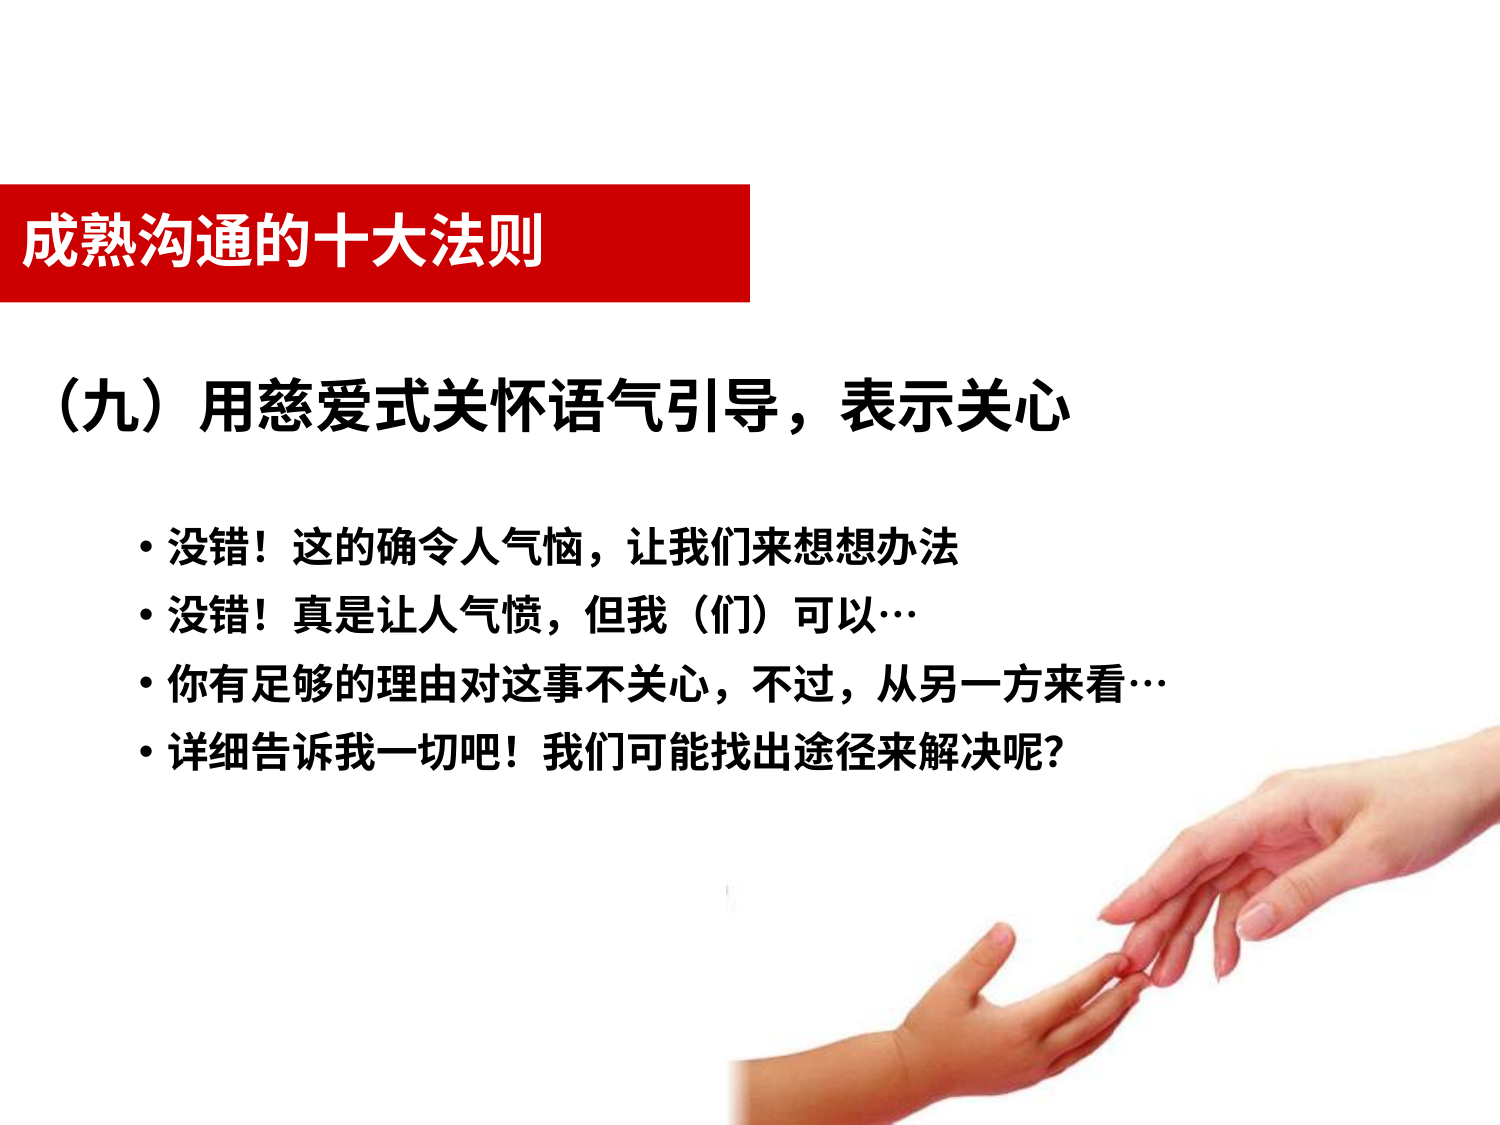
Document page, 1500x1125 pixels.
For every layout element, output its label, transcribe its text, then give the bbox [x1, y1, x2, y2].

text_box （九）用慈爱式关怀语气引导，表示关心 [9, 347, 1088, 447]
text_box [726, 585, 1500, 1125]
text_box 没错！这的确令人气恼，让我们来想想办法 没错！真是让人气愤，但我（们）可以… 你有足够的理由对这事不关心，不过，从另一方来看… 详细告诉我一切吧！我们可能找出途径来解决呢？ [123, 503, 1258, 784]
text_box 成熟沟通的十大法则 [6, 196, 561, 282]
text_box [0, 184, 750, 303]
